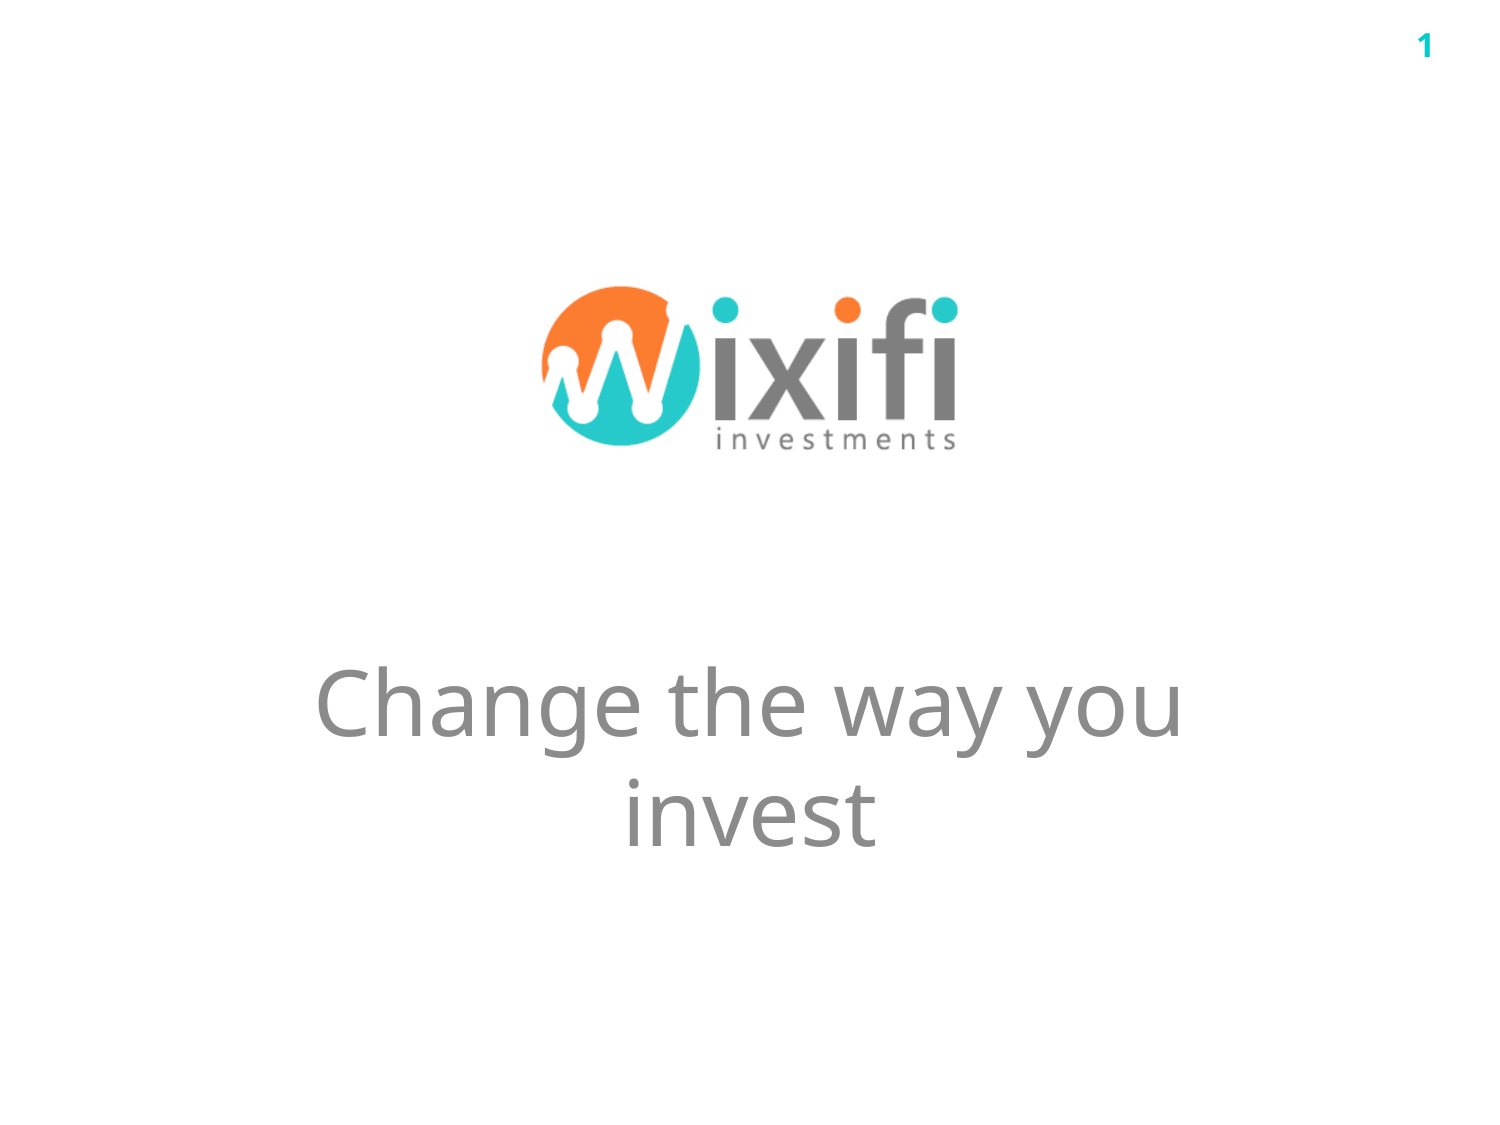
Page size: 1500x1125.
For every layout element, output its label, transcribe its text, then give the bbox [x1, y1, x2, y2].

subtitle Change the way you invest [225, 637, 1275, 925]
picture [525, 274, 976, 462]
